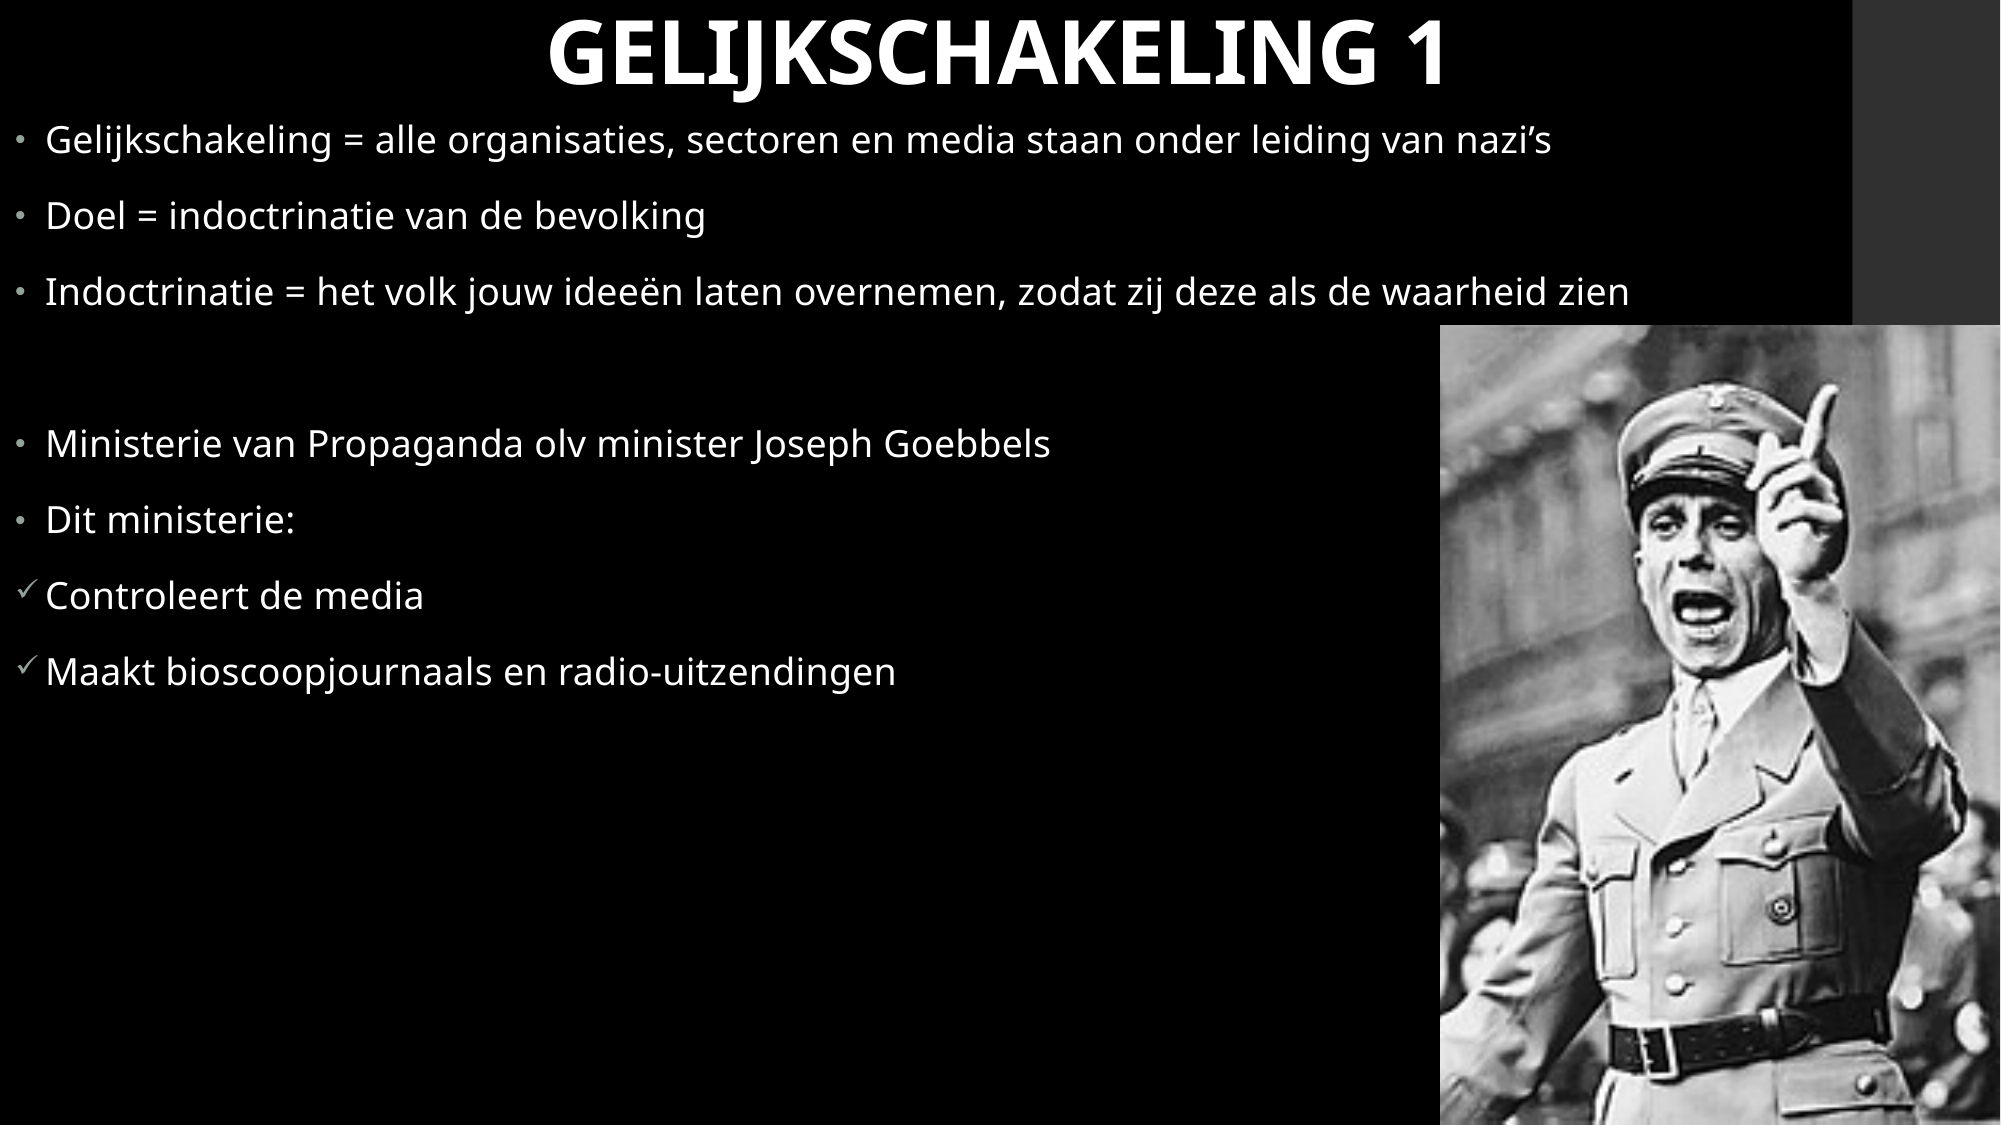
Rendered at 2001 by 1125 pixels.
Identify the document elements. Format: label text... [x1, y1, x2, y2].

title GELIJKSCHAKELING 1 [137, 0, 1863, 111]
list Gelijkschakeling = alle organisaties, sectoren en media staan onder leiding van nazi’s Doel = indoctrinatie van de bevolking Indoctrinatie = het volk jouw ideeën laten overnemen, zodat zij deze als de waarheid zien Ministerie van Propaganda olv minister Joseph Goebbels Dit ministerie: Controleert de media Maakt bioscoopjournaals en radio-uitzendingen [0, 111, 2000, 1125]
picture [1440, 325, 2000, 1125]
